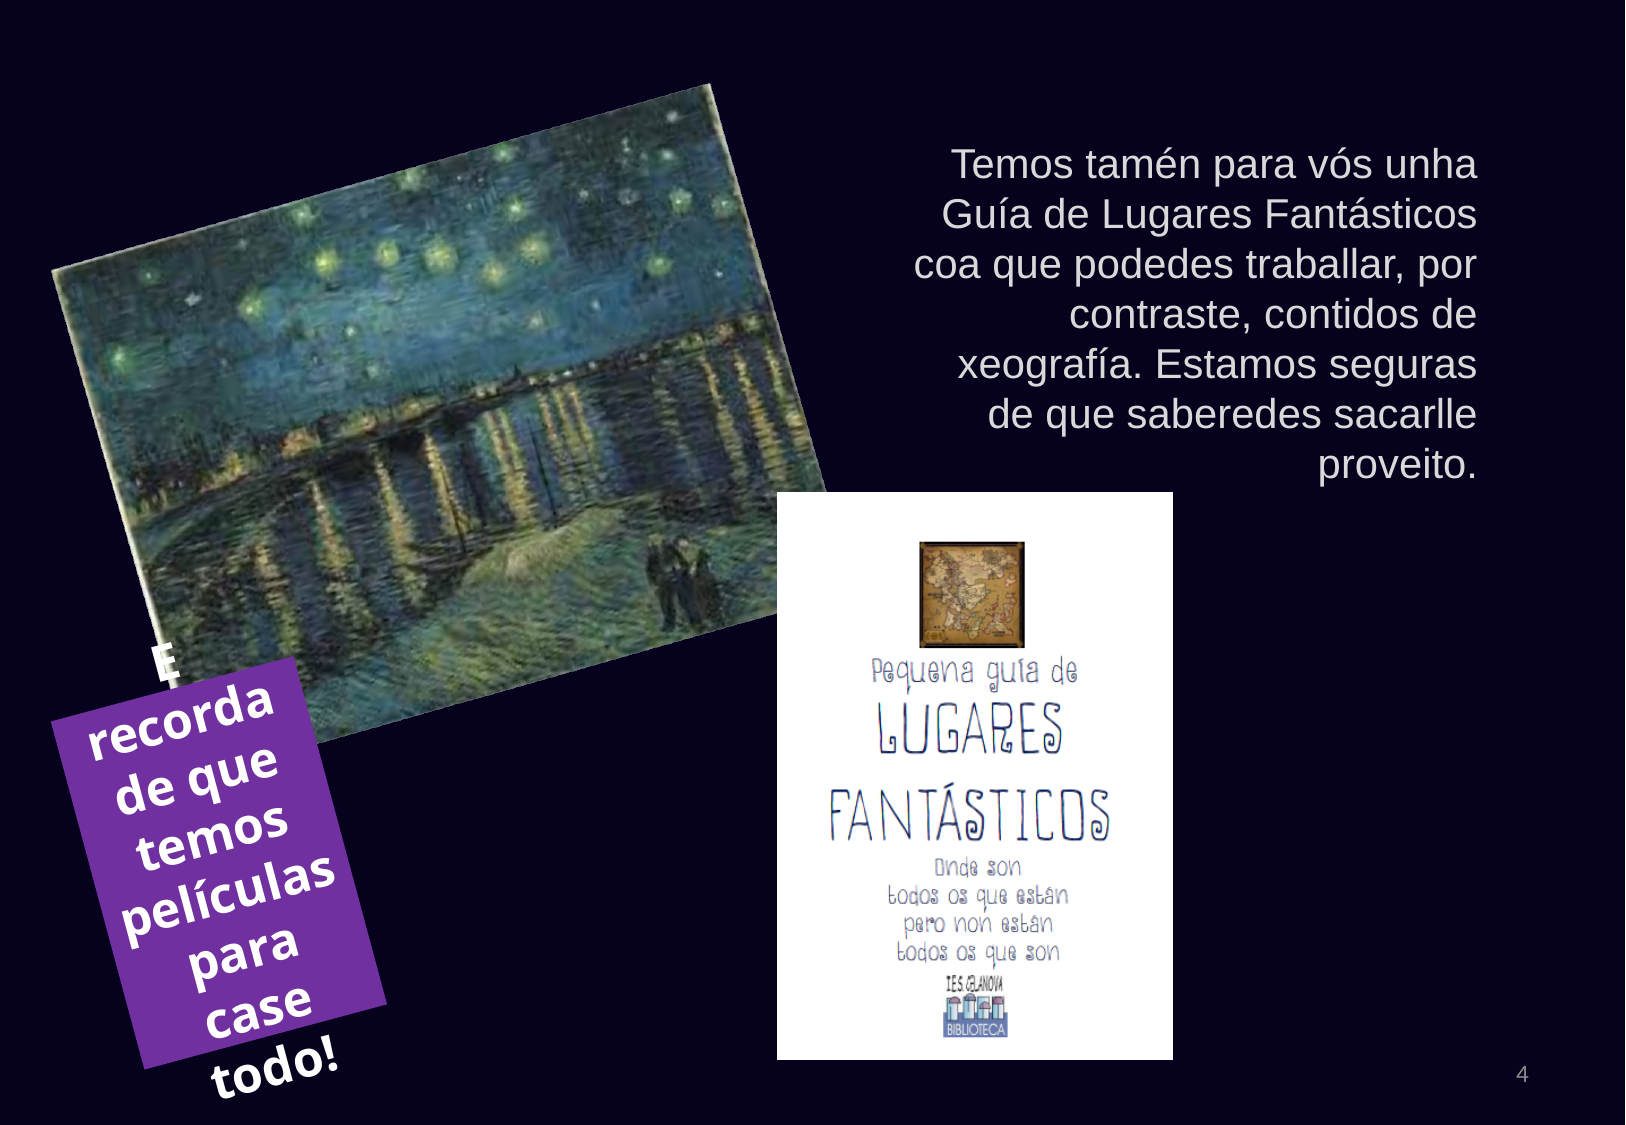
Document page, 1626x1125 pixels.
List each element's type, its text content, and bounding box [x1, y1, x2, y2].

text_box E recordade que temos películas para case todo! [48, 702, 390, 1072]
picture [52, 84, 1173, 1060]
slide_number 4 [1164, 1042, 1544, 1103]
subtitle Temos tamén para vós unha Guía de Lugares Fantásticos coa que podedes traballar, por contraste, contidos de xeografía. Estamos seguras de que saberedes sacarlle proveito. [894, 128, 1493, 1020]
